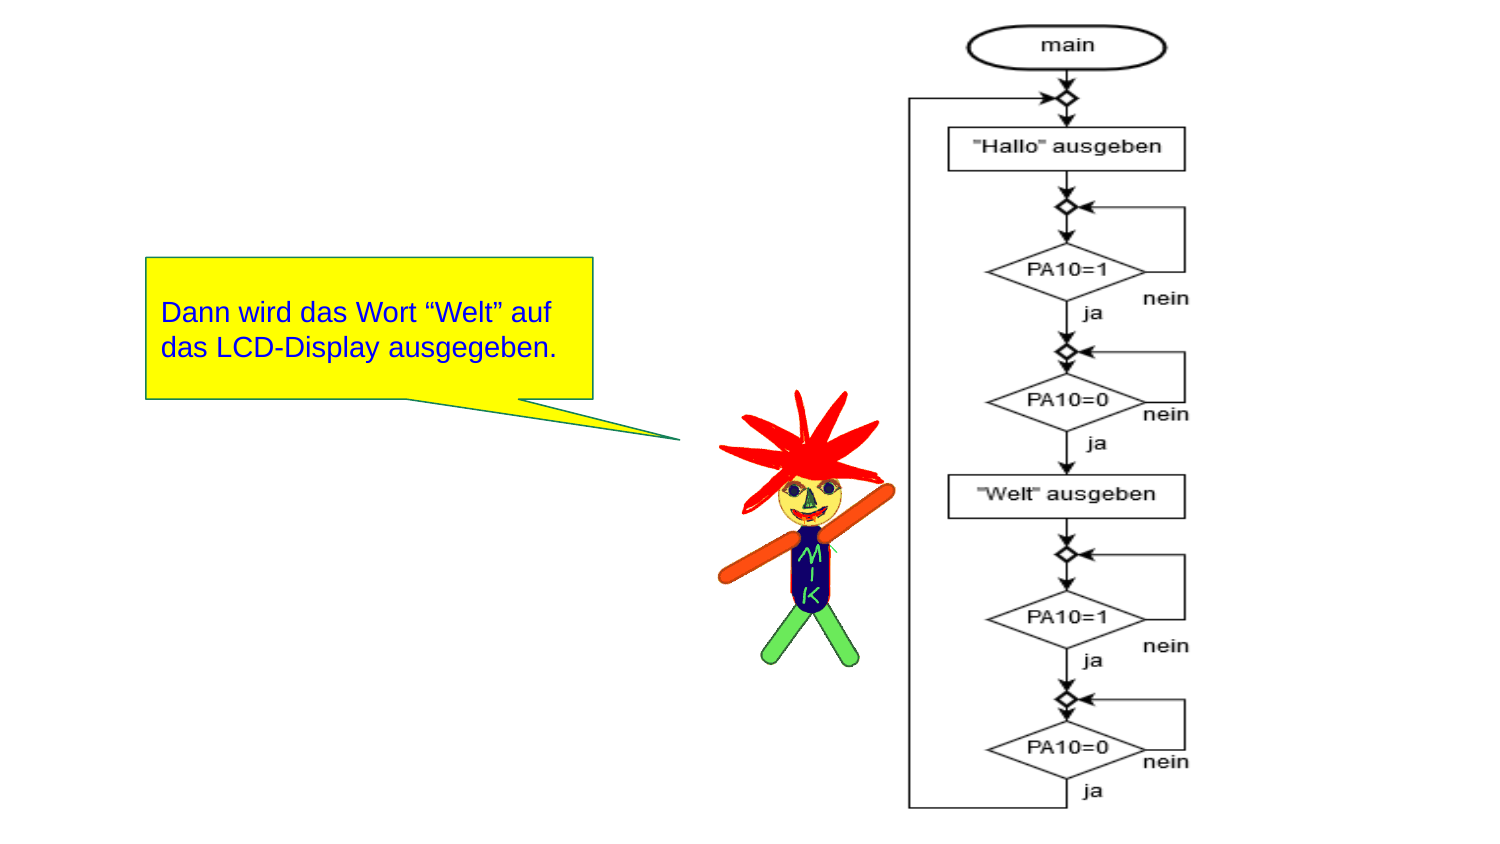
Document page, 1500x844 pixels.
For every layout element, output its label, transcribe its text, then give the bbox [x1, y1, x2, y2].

picture [699, 24, 1206, 819]
text_box Dann wird das Wort “Welt” auf das LCD-Display ausgegeben. [145, 257, 680, 440]
